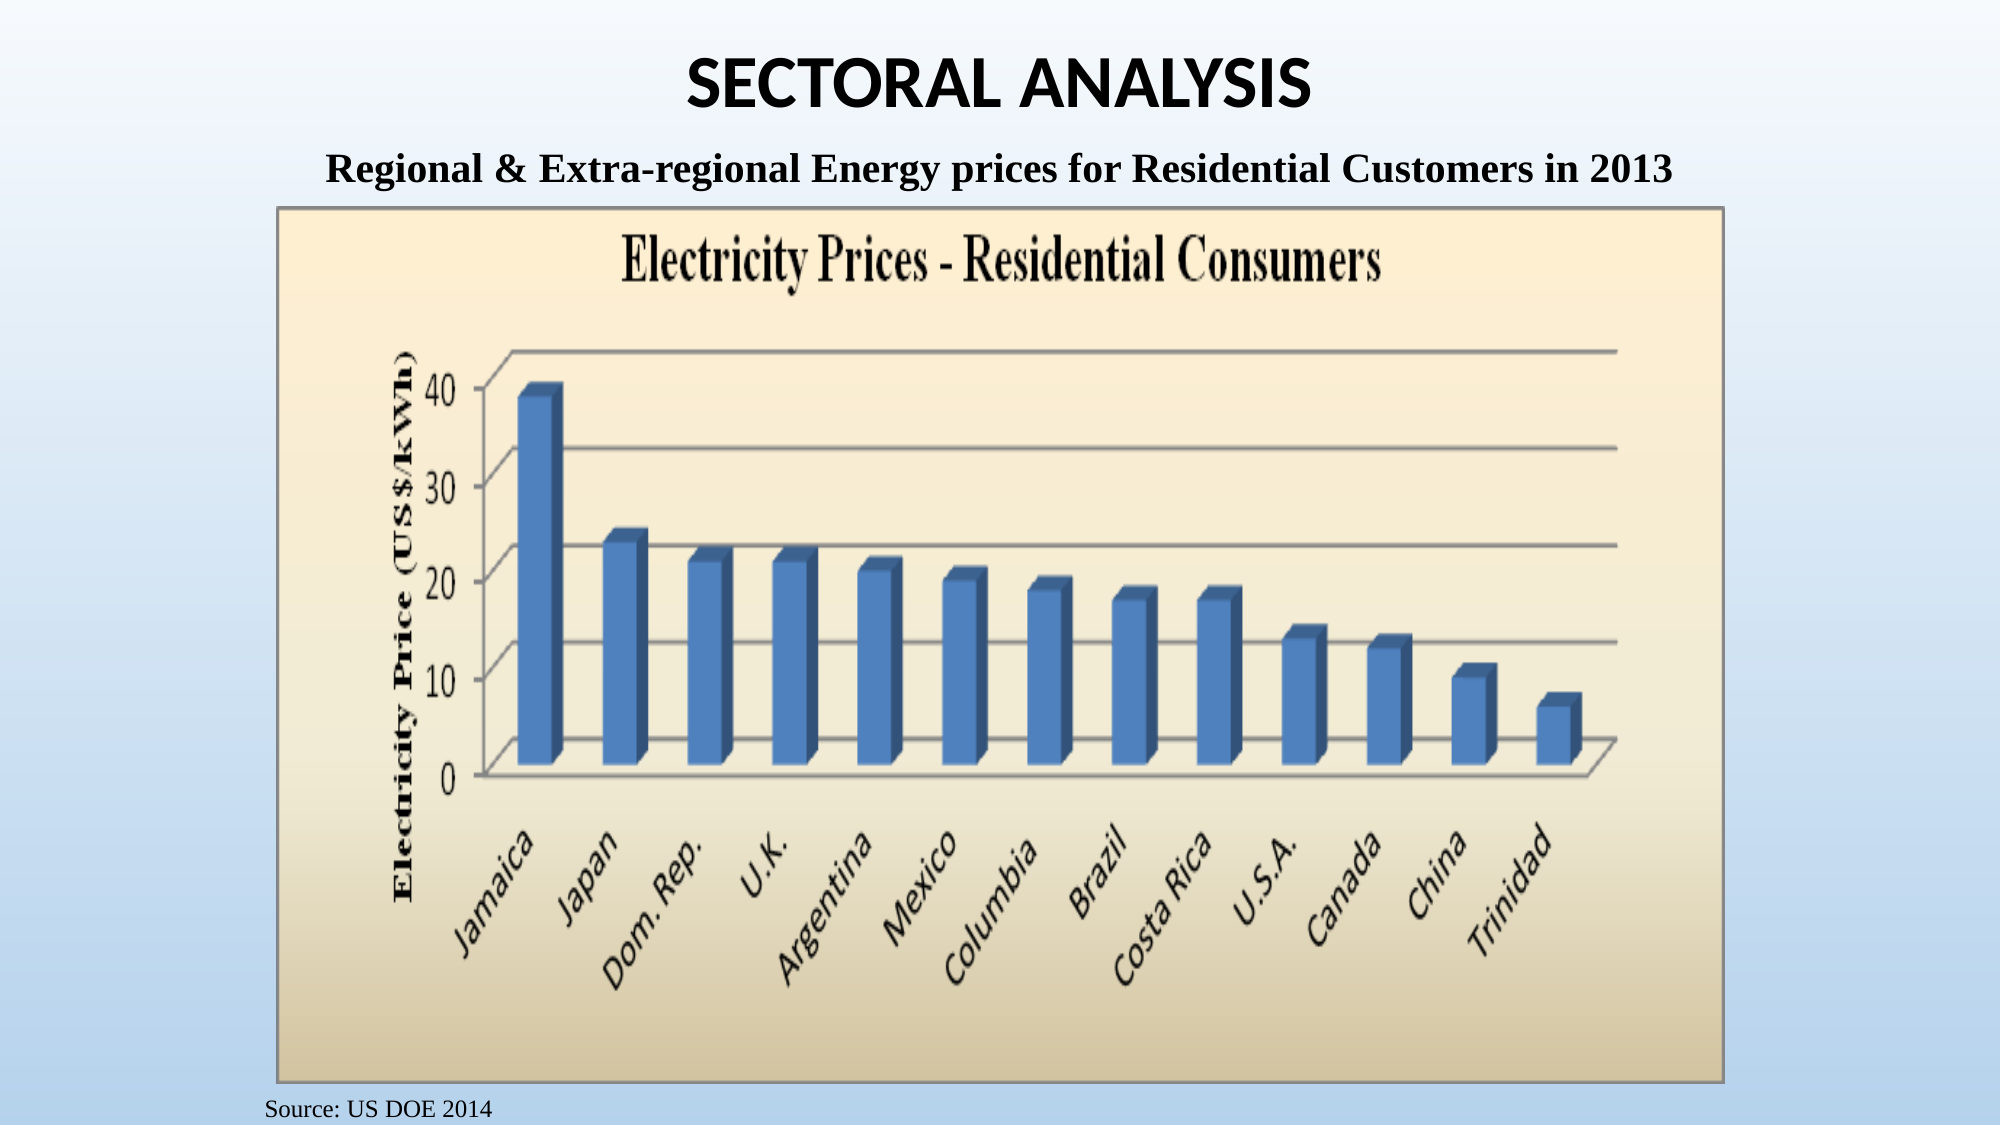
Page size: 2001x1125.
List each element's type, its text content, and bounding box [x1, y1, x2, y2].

picture [274, 206, 1725, 1085]
text_box Regional & Extra-regional Energy prices for Residential Customers in 2013 [275, 133, 1725, 198]
text_box SECTORAL ANALYSIS [249, 24, 1750, 130]
text_box Source: US DOE 2014 [249, 1084, 613, 1125]
